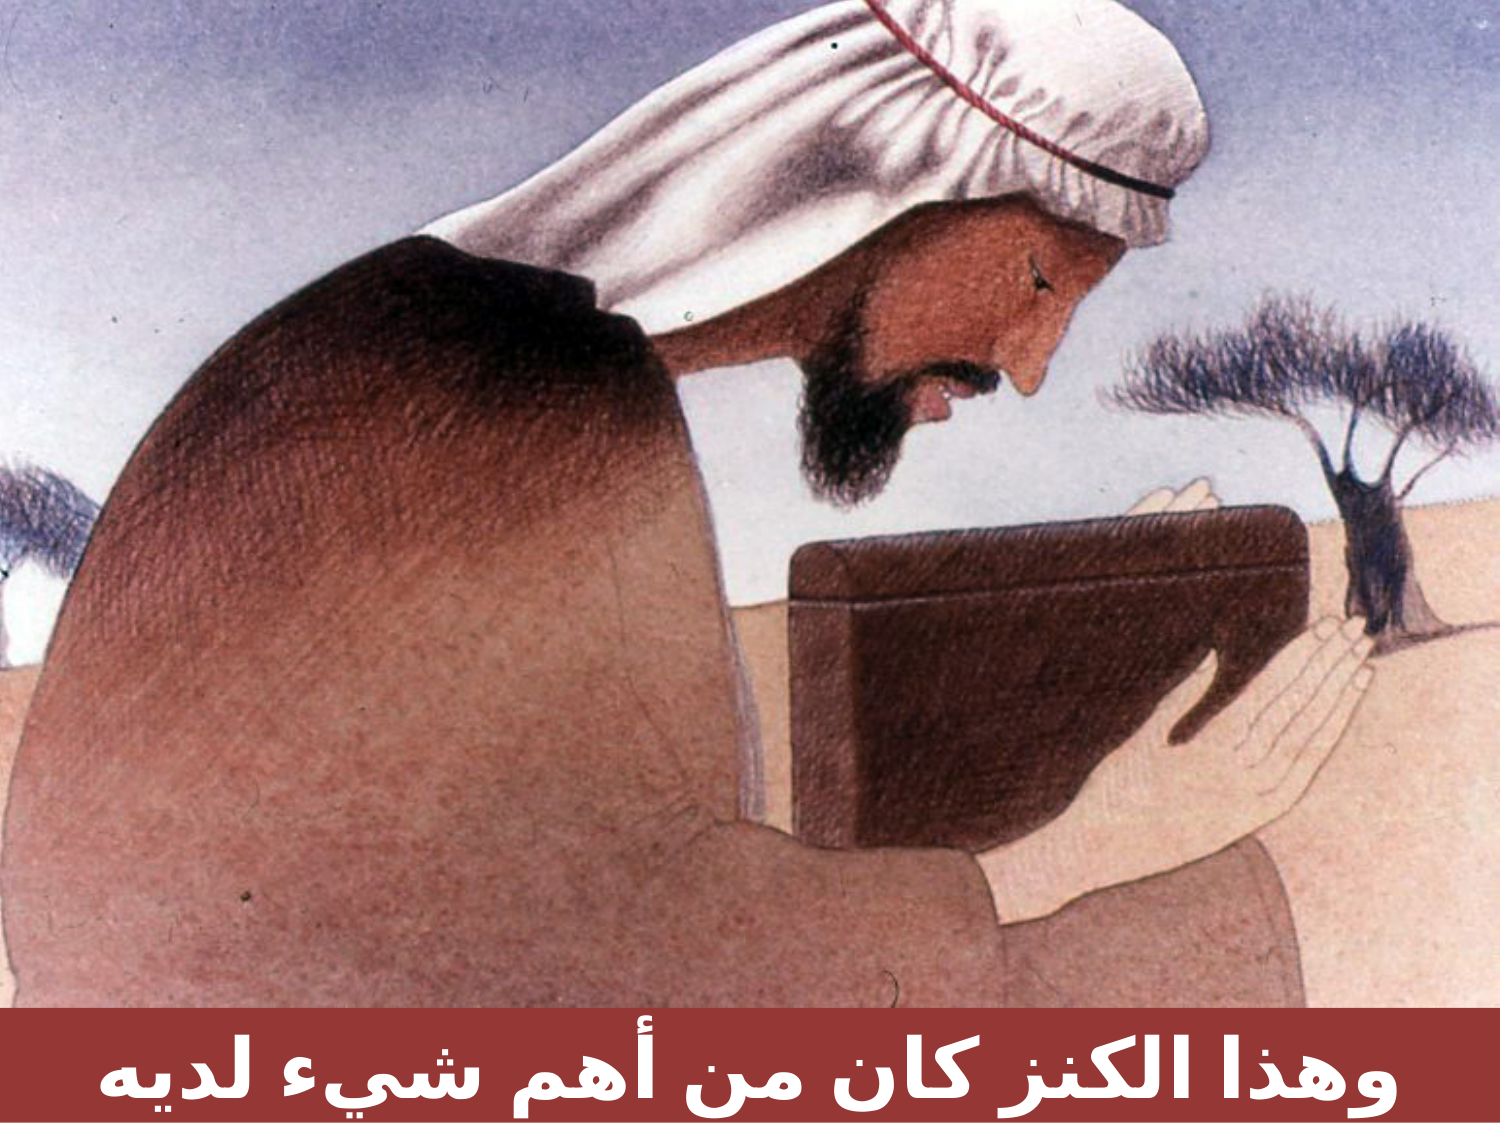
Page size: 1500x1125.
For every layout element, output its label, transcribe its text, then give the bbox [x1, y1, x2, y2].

text_box وهذا الكنز كان من أهم شيء لديه [0, 1014, 1500, 1123]
picture [0, 0, 1500, 1008]
